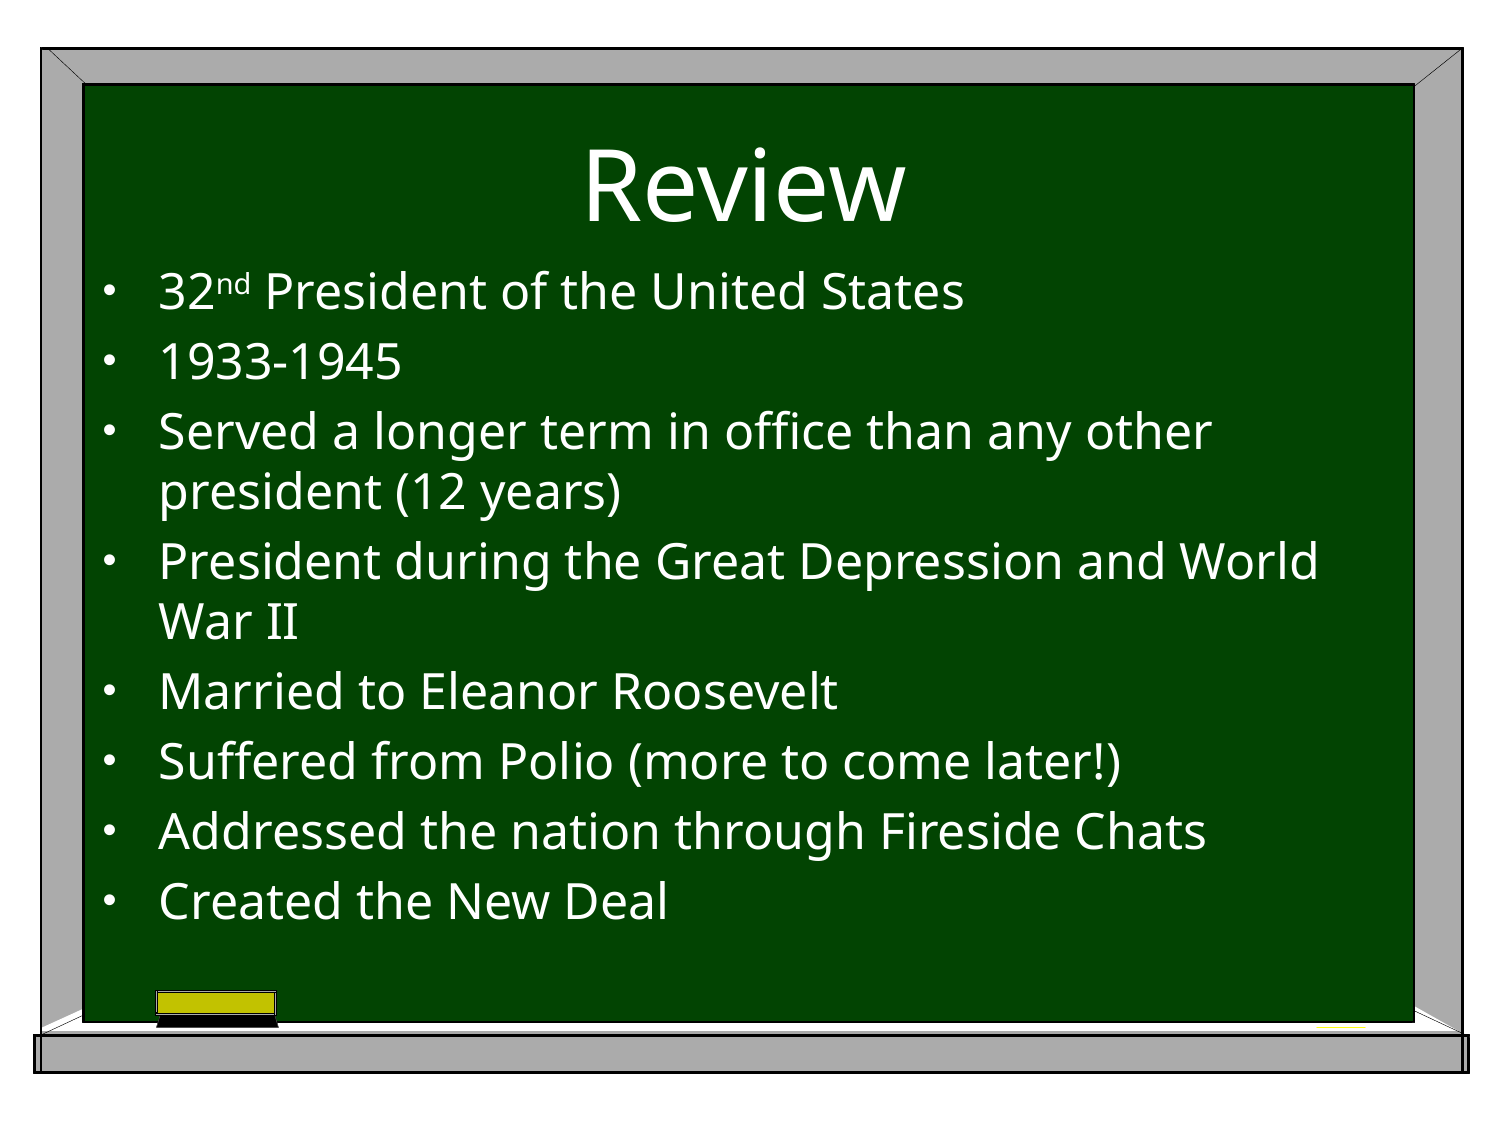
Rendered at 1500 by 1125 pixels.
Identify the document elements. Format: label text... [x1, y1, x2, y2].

title Review [87, 99, 1401, 251]
list 32nd President of the United States 1933-1945 Served a longer term in office than any other president (12 years) President during the Great Depression and World War II Married to Eleanor Roosevelt Suffered from Polio (more to come later!) Addressed the nation through Fireside Chats Created the New Deal [87, 251, 1413, 978]
